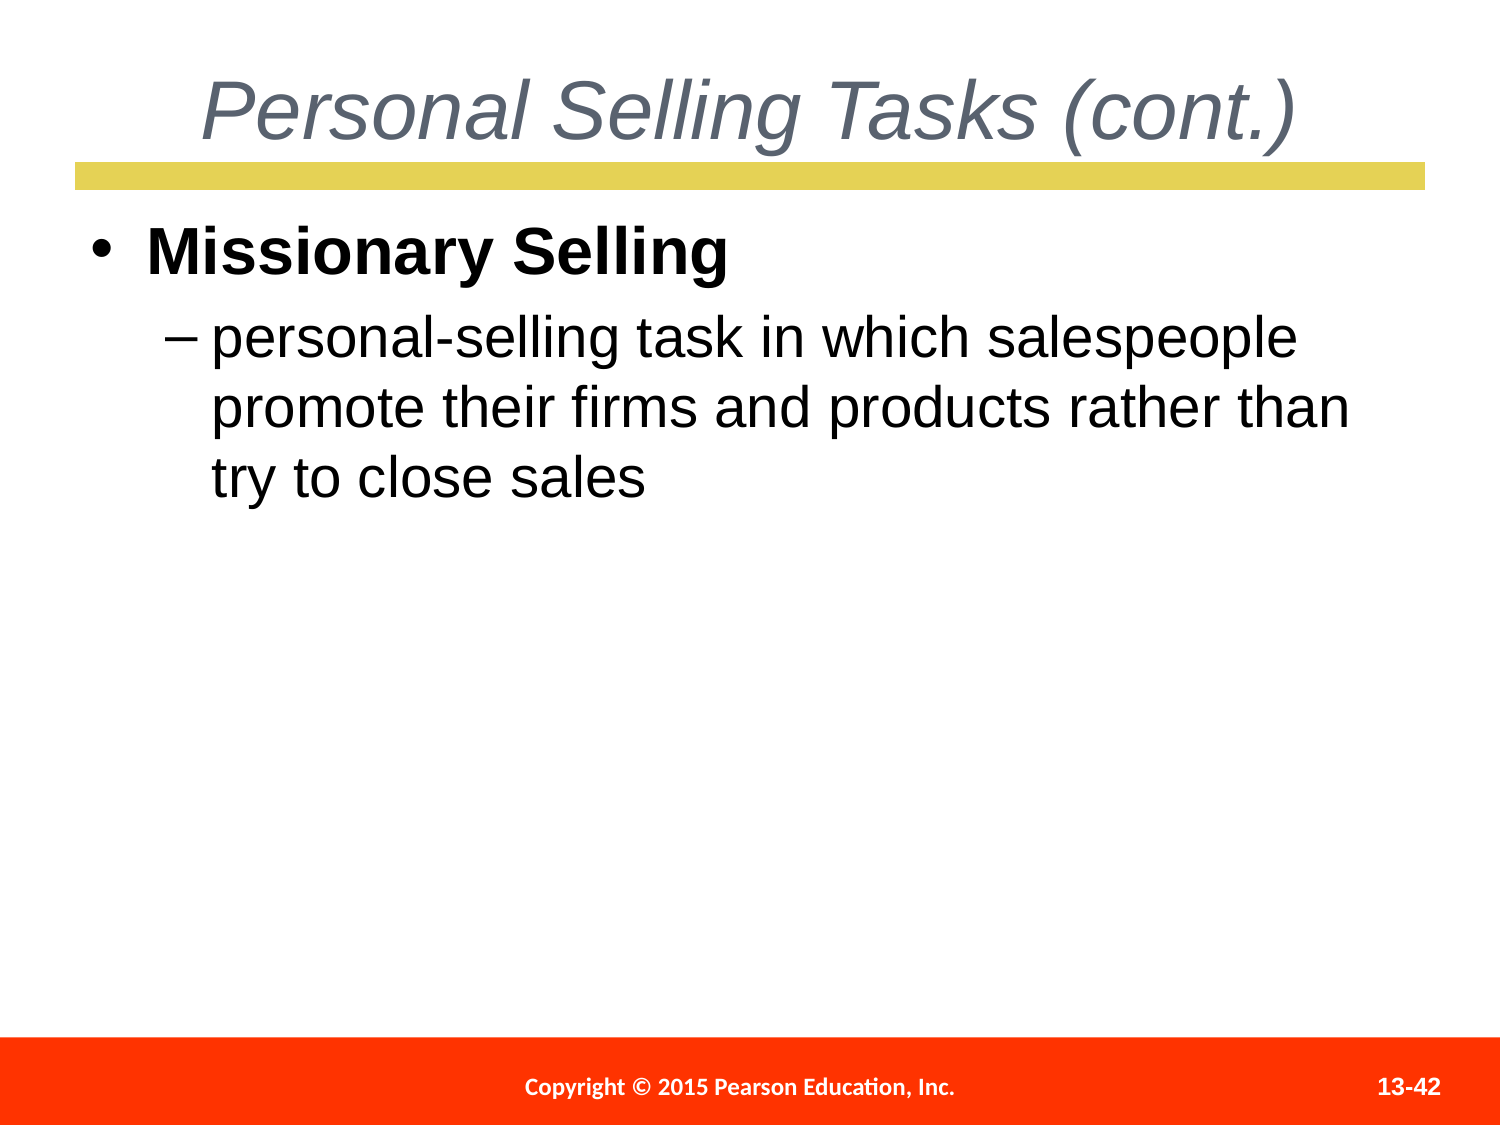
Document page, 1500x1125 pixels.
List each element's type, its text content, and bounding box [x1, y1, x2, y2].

title Personal Selling Tasks (cont.) [74, 12, 1426, 199]
list Missionary Selling personal-selling task in which salespeople promote their firms and products rather than try to close sales [74, 199, 1426, 1006]
